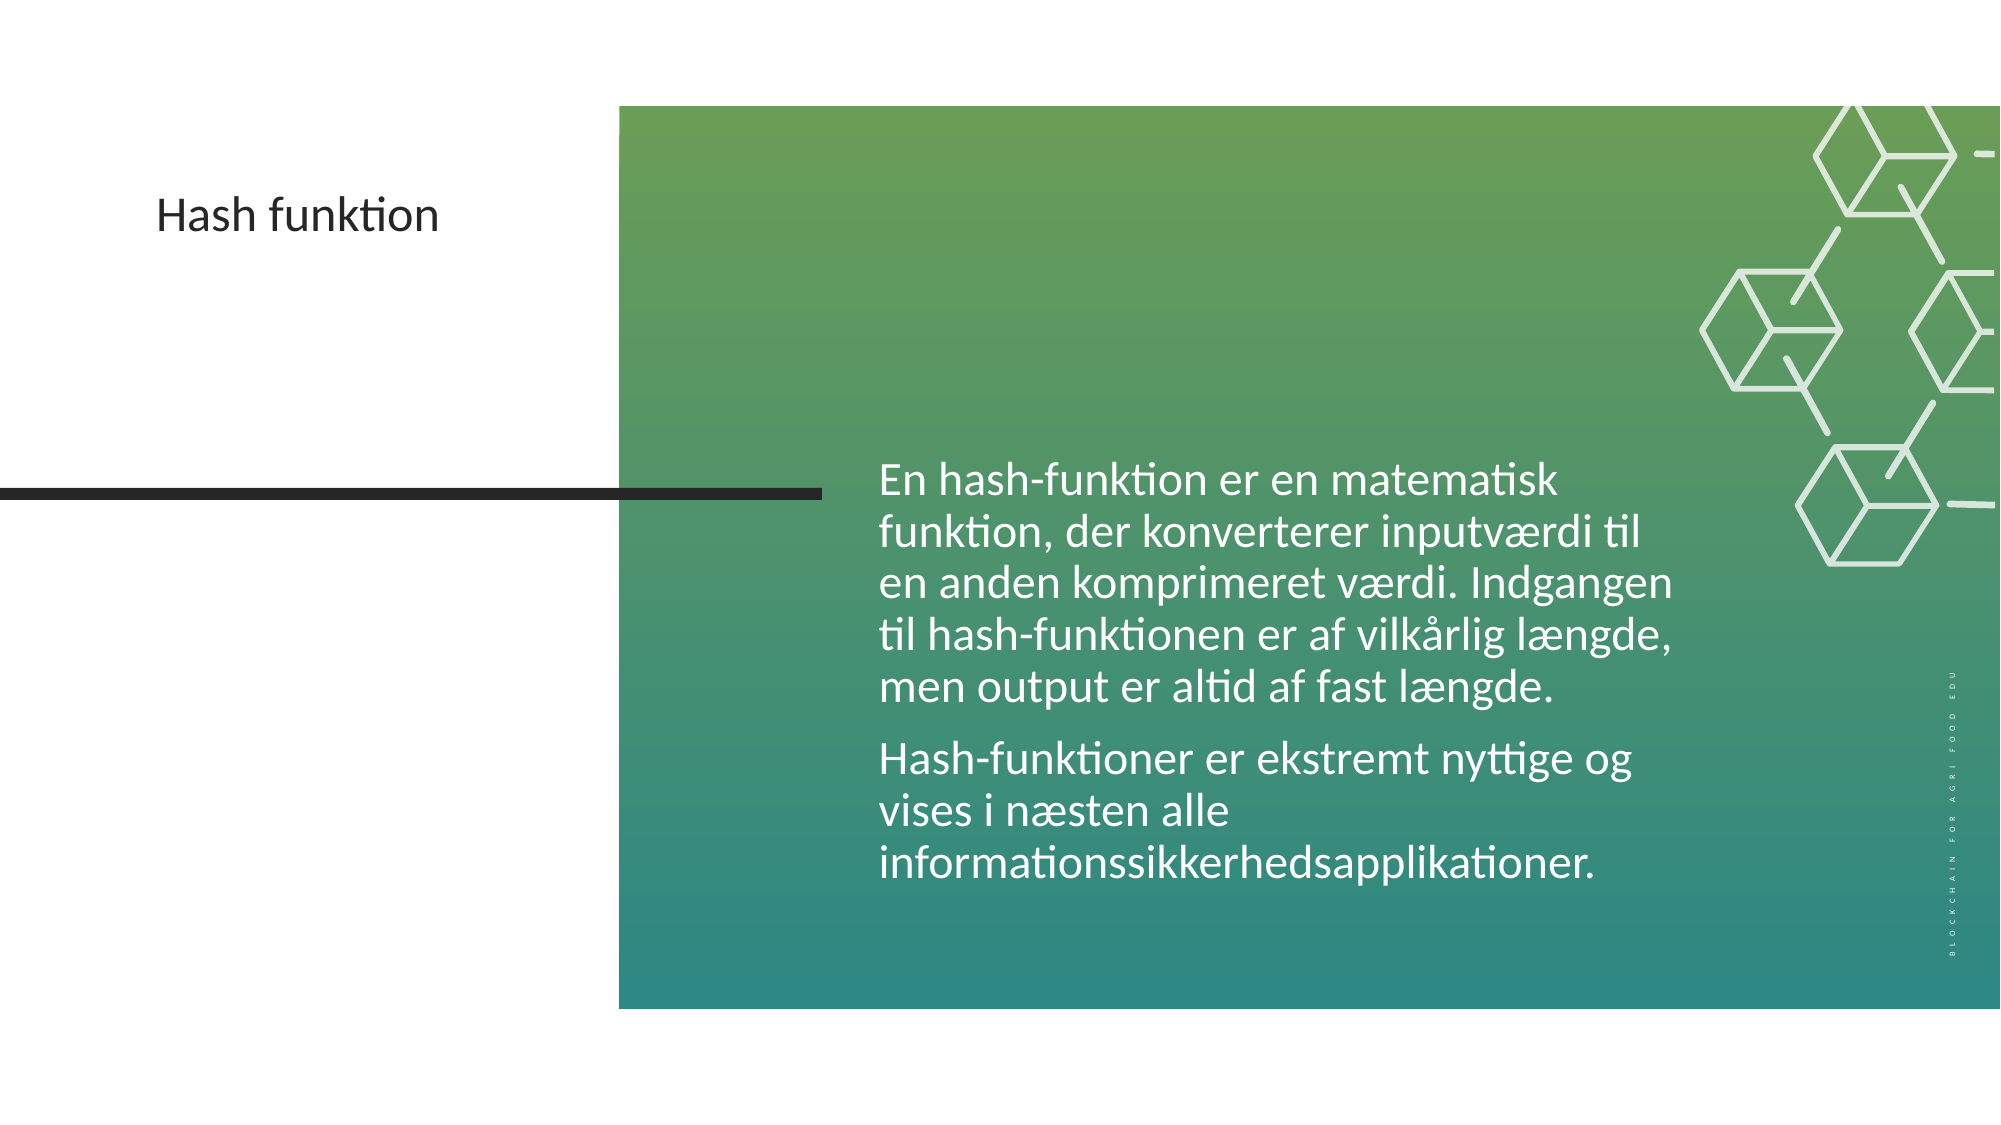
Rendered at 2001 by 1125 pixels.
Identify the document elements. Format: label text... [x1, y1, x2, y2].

list En hash-funktion er en matematisk funktion, der konverterer inputværdi til en anden komprimeret værdi. Indgangen til hash-funktionen er af vilkårlig længde, men output er altid af fast længde. Hash-funktioner er ekstremt nyttige og vises i næsten alle informationssikkerhedsapplikationer. [864, 446, 1709, 899]
list Hash funktion [141, 180, 481, 277]
